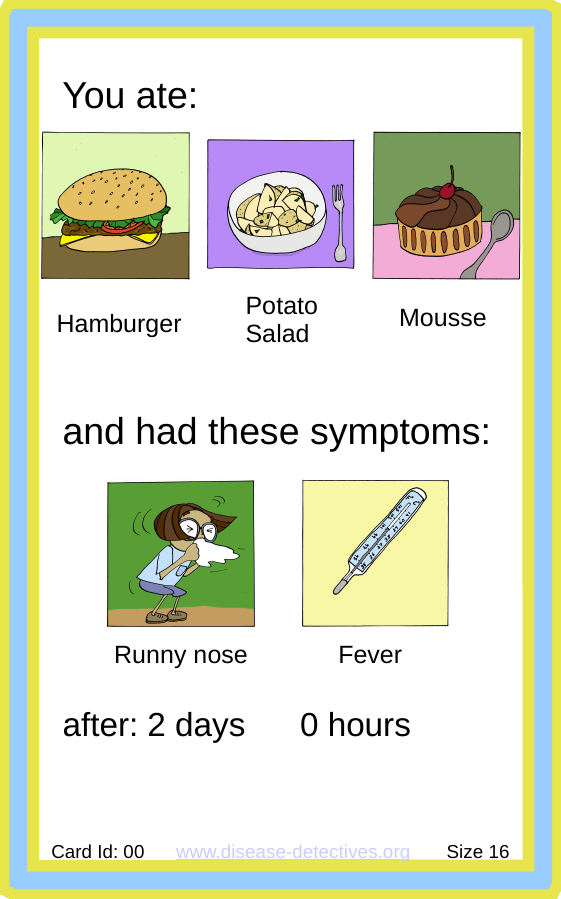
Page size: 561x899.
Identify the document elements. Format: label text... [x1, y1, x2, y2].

text_box [18, 17, 544, 881]
picture [301, 478, 450, 629]
text_box Card Id: 00 www.disease-detectives.org Size 16 [35, 832, 525, 869]
picture [206, 139, 356, 270]
picture [372, 131, 521, 280]
picture [106, 478, 255, 629]
picture [41, 131, 190, 280]
